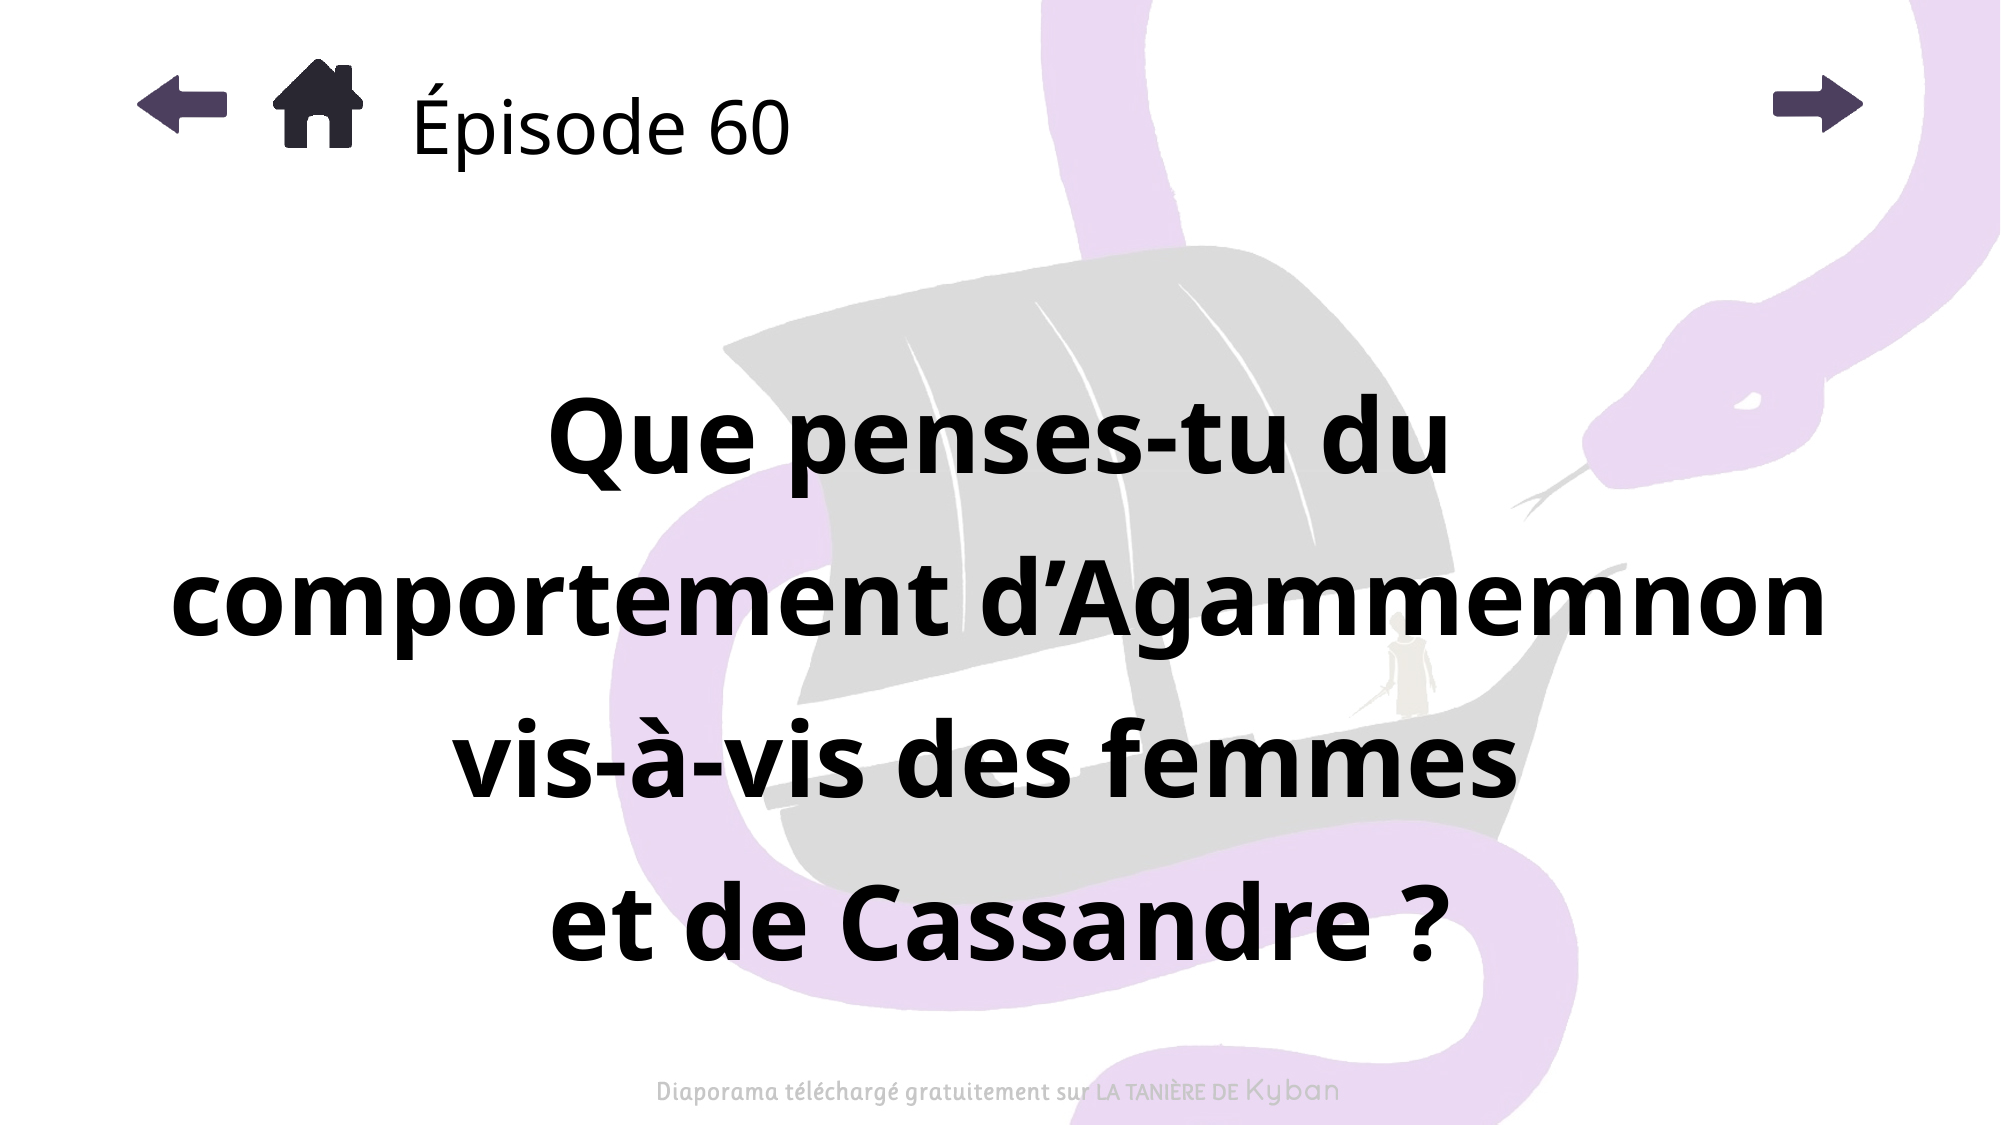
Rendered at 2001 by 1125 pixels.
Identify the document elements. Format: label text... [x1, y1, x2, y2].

list Que penses-tu du comportement d’Agammemnon vis-à-vis des femmes et de Cassandre ? [137, 299, 1863, 1014]
picture [0, 0, 2001, 1125]
title Épisode 60 [395, 59, 1863, 202]
